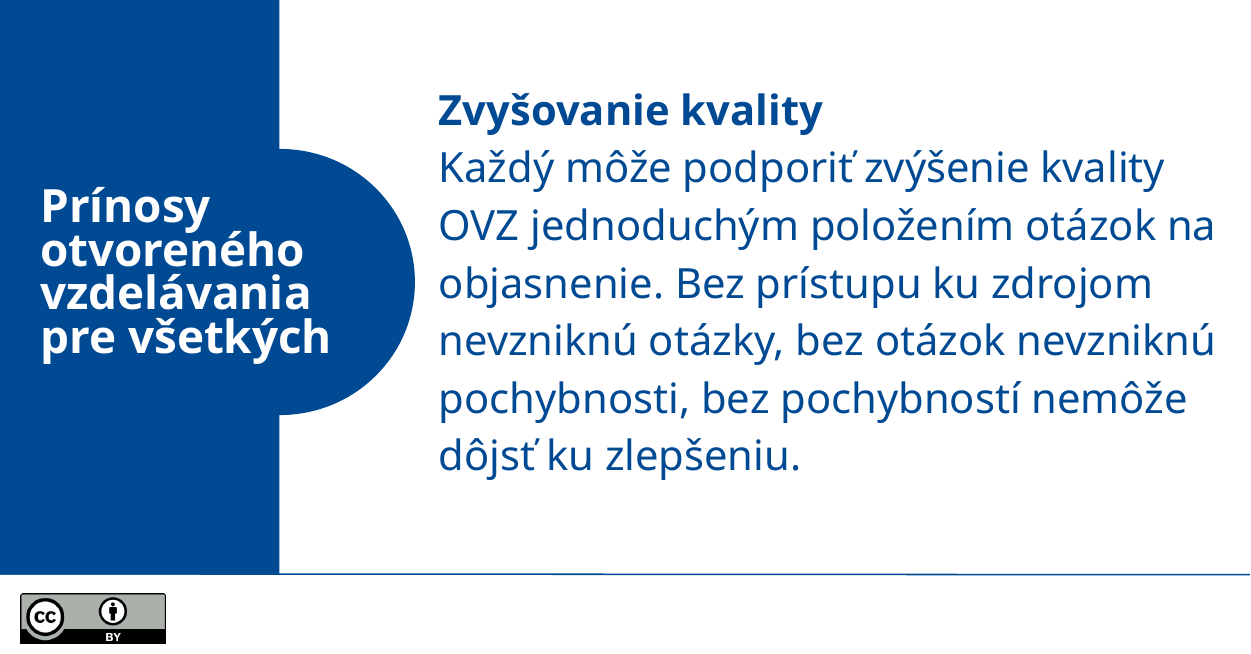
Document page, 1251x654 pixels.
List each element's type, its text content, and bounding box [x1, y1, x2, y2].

text_box Zvyšovanie kvality Každý môže podporiť zvýšenie kvality OVZ jednoduchým položením otázok na objasnenie. Bez prístupu ku zdrojom nevzniknú otázky, bez otázok nevzniknú pochybnosti, bez pochybností nemôže dôjsť ku zlepšeniu. [423, 61, 1236, 494]
text_box Prínosy otvoreného vzdelávania pre všetkých [25, 171, 409, 378]
text_box [0, 582, 1250, 654]
text_box [187, 378, 374, 416]
picture [20, 592, 166, 645]
text_box [409, 242, 415, 322]
text_box [206, 148, 355, 171]
text_box [0, 0, 280, 573]
